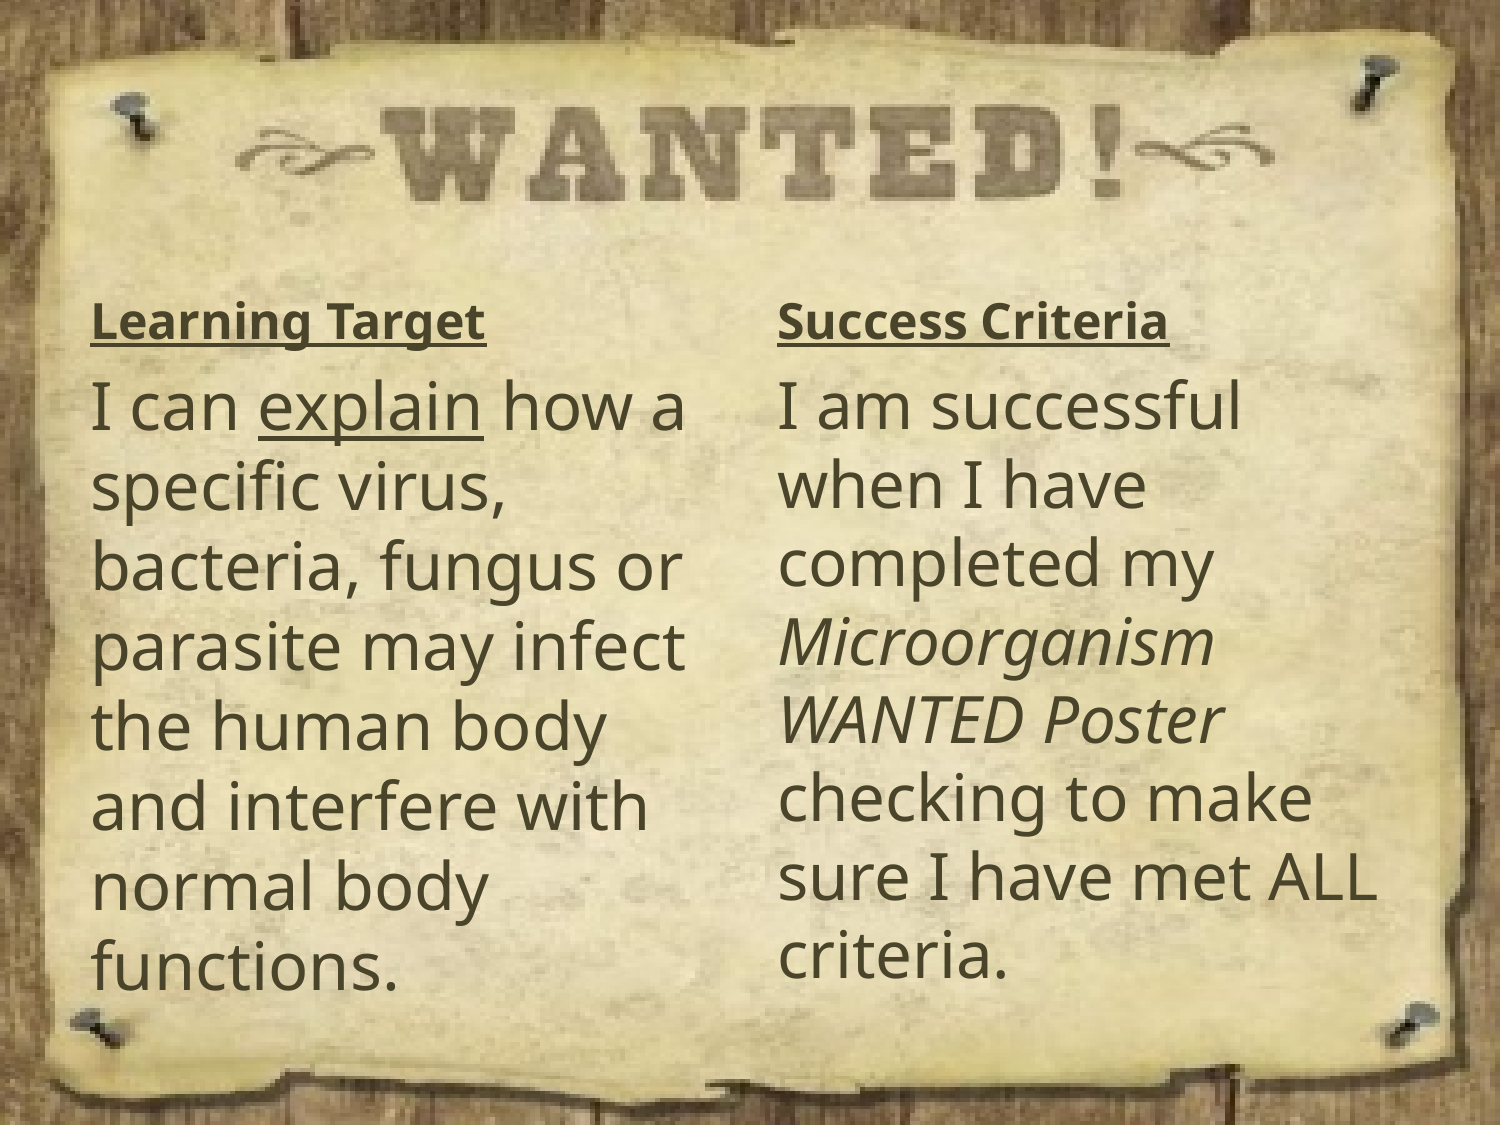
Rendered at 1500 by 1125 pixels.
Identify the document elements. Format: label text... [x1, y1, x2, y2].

list Learning Target [75, 251, 738, 356]
list I can explain how a specific virus, bacteria, fungus or parasite may infect the human body and interfere with normal body functions. [75, 356, 738, 1005]
list Success Criteria [761, 251, 1425, 356]
picture [0, 0, 1500, 1125]
list I am successful when I have completed my Microorganism WANTED Poster checking to make sure I have met ALL criteria. [761, 356, 1425, 1005]
